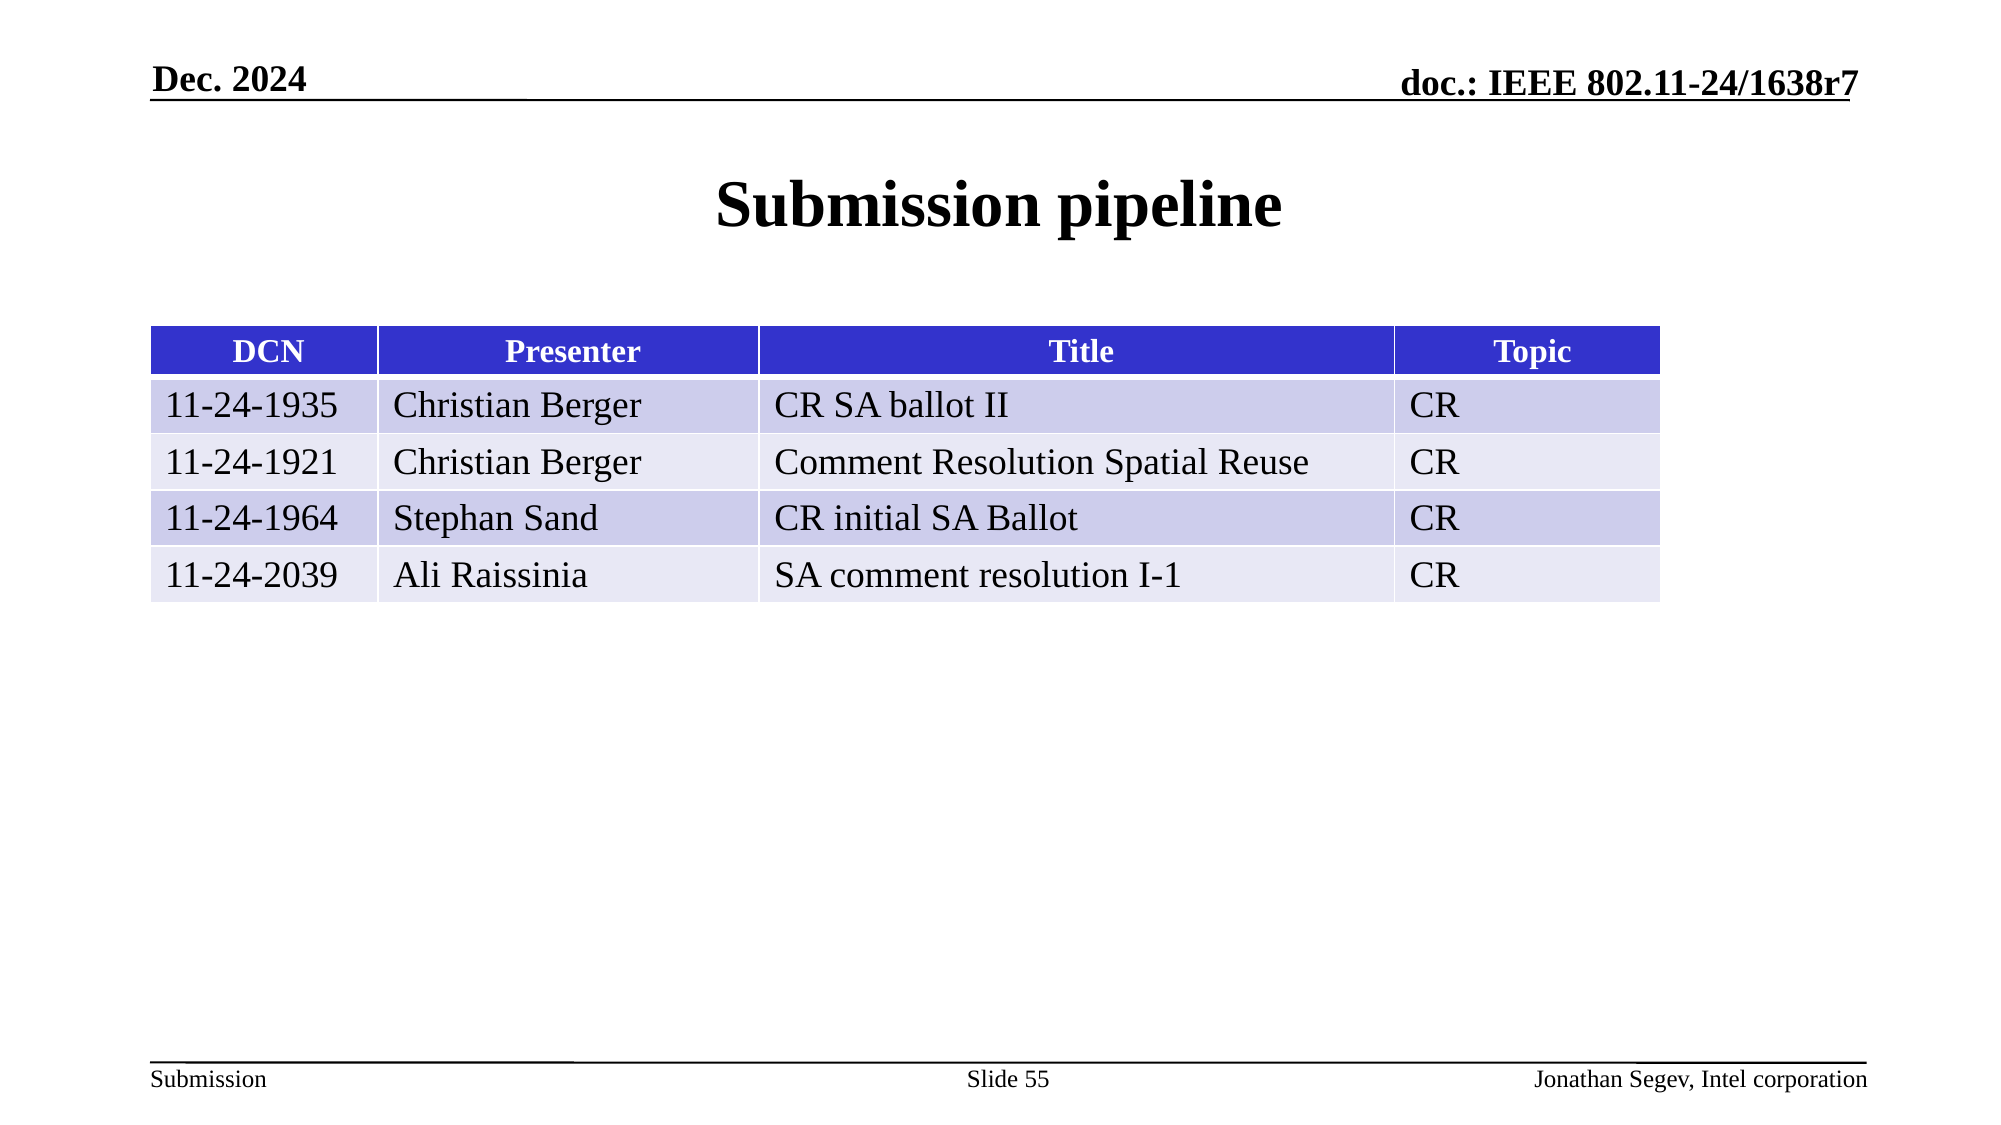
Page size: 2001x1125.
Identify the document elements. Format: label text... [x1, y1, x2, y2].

table_cell Christian Berger [379, 434, 758, 489]
table_header Title [760, 326, 1394, 374]
table_cell Stephan Sand [379, 491, 758, 545]
table_cell 11-24-1935 [151, 380, 377, 433]
title Submission pipeline [149, 112, 1850, 288]
table_cell 11-24-2039 [151, 547, 377, 602]
slide_number Slide 55 [950, 1061, 1067, 1123]
table_cell CR [1395, 491, 1660, 545]
footer Jonathan Segev, Intel corporation [1171, 1061, 1869, 1093]
table_cell 11-24-1921 [151, 434, 377, 489]
table_cell CR [1395, 434, 1660, 489]
table_header Presenter [379, 326, 758, 374]
table_cell CR initial SA Ballot [760, 491, 1394, 545]
table_header DCN [151, 326, 377, 374]
table_cell 11-24-1964 [151, 491, 377, 545]
table_cell CR SA ballot II [760, 380, 1394, 433]
table_cell SA comment resolution I-1 [760, 547, 1394, 602]
table_cell CR [1395, 547, 1660, 602]
table_cell CR [1395, 380, 1660, 433]
table_cell Ali Raissinia [379, 547, 758, 602]
table_header Topic [1395, 326, 1660, 374]
table_cell Christian Berger [379, 380, 758, 433]
table_cell Comment Resolution Spatial Reuse [760, 434, 1394, 489]
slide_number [152, 54, 563, 100]
